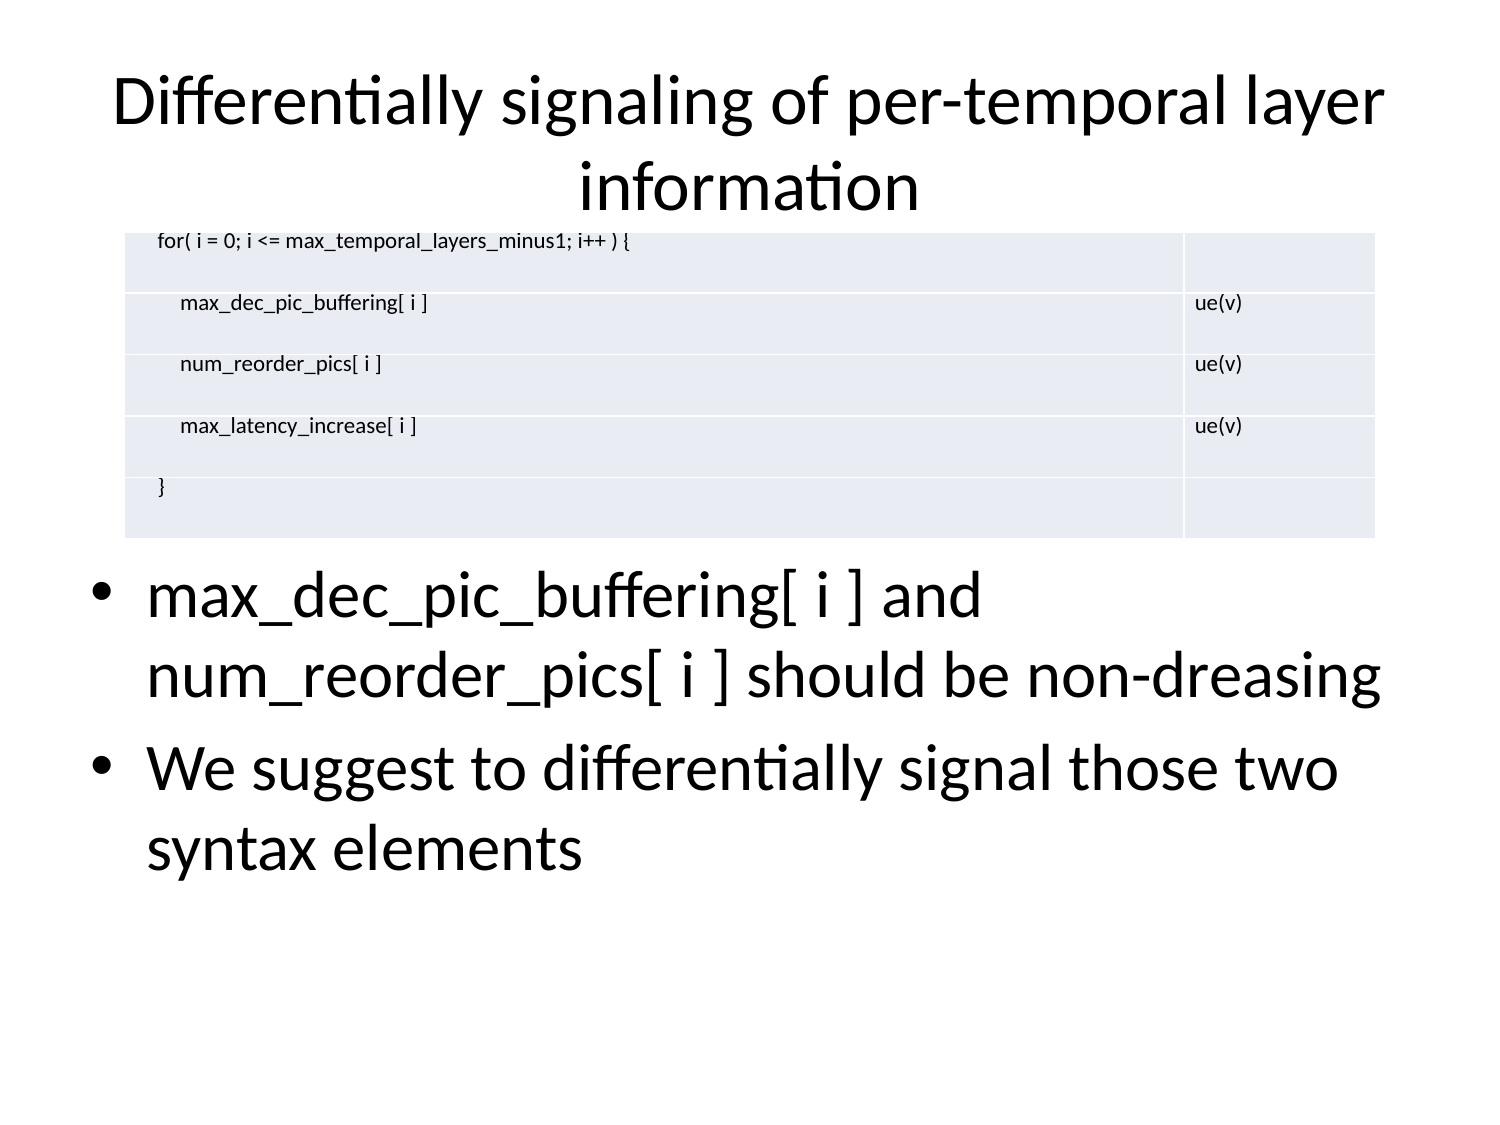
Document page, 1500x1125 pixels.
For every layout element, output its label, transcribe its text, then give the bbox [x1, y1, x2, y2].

table_cell } [125, 478, 1183, 538]
table_cell num_reorder_pics[ i ] [125, 355, 1183, 415]
table_cell max_latency_increase[ i ] [125, 417, 1183, 477]
table_cell ue(v) [1185, 355, 1375, 415]
table_header for( i = 0; i <= max_temporal_layers_minus1; i++ ) { [125, 233, 1183, 292]
table_cell [1185, 478, 1375, 538]
table_header [1185, 233, 1375, 292]
title Differentially signaling of per-temporal layer information [75, 45, 1425, 233]
table_cell ue(v) [1185, 417, 1375, 477]
table_cell max_dec_pic_buffering[ i ] [125, 294, 1183, 354]
table_cell ue(v) [1185, 294, 1375, 354]
list max_dec_pic_buffering[ i ] and num_reorder_pics[ i ] should be non-dreasing We suggest to differentially signal those two syntax elements [75, 262, 1425, 1005]
